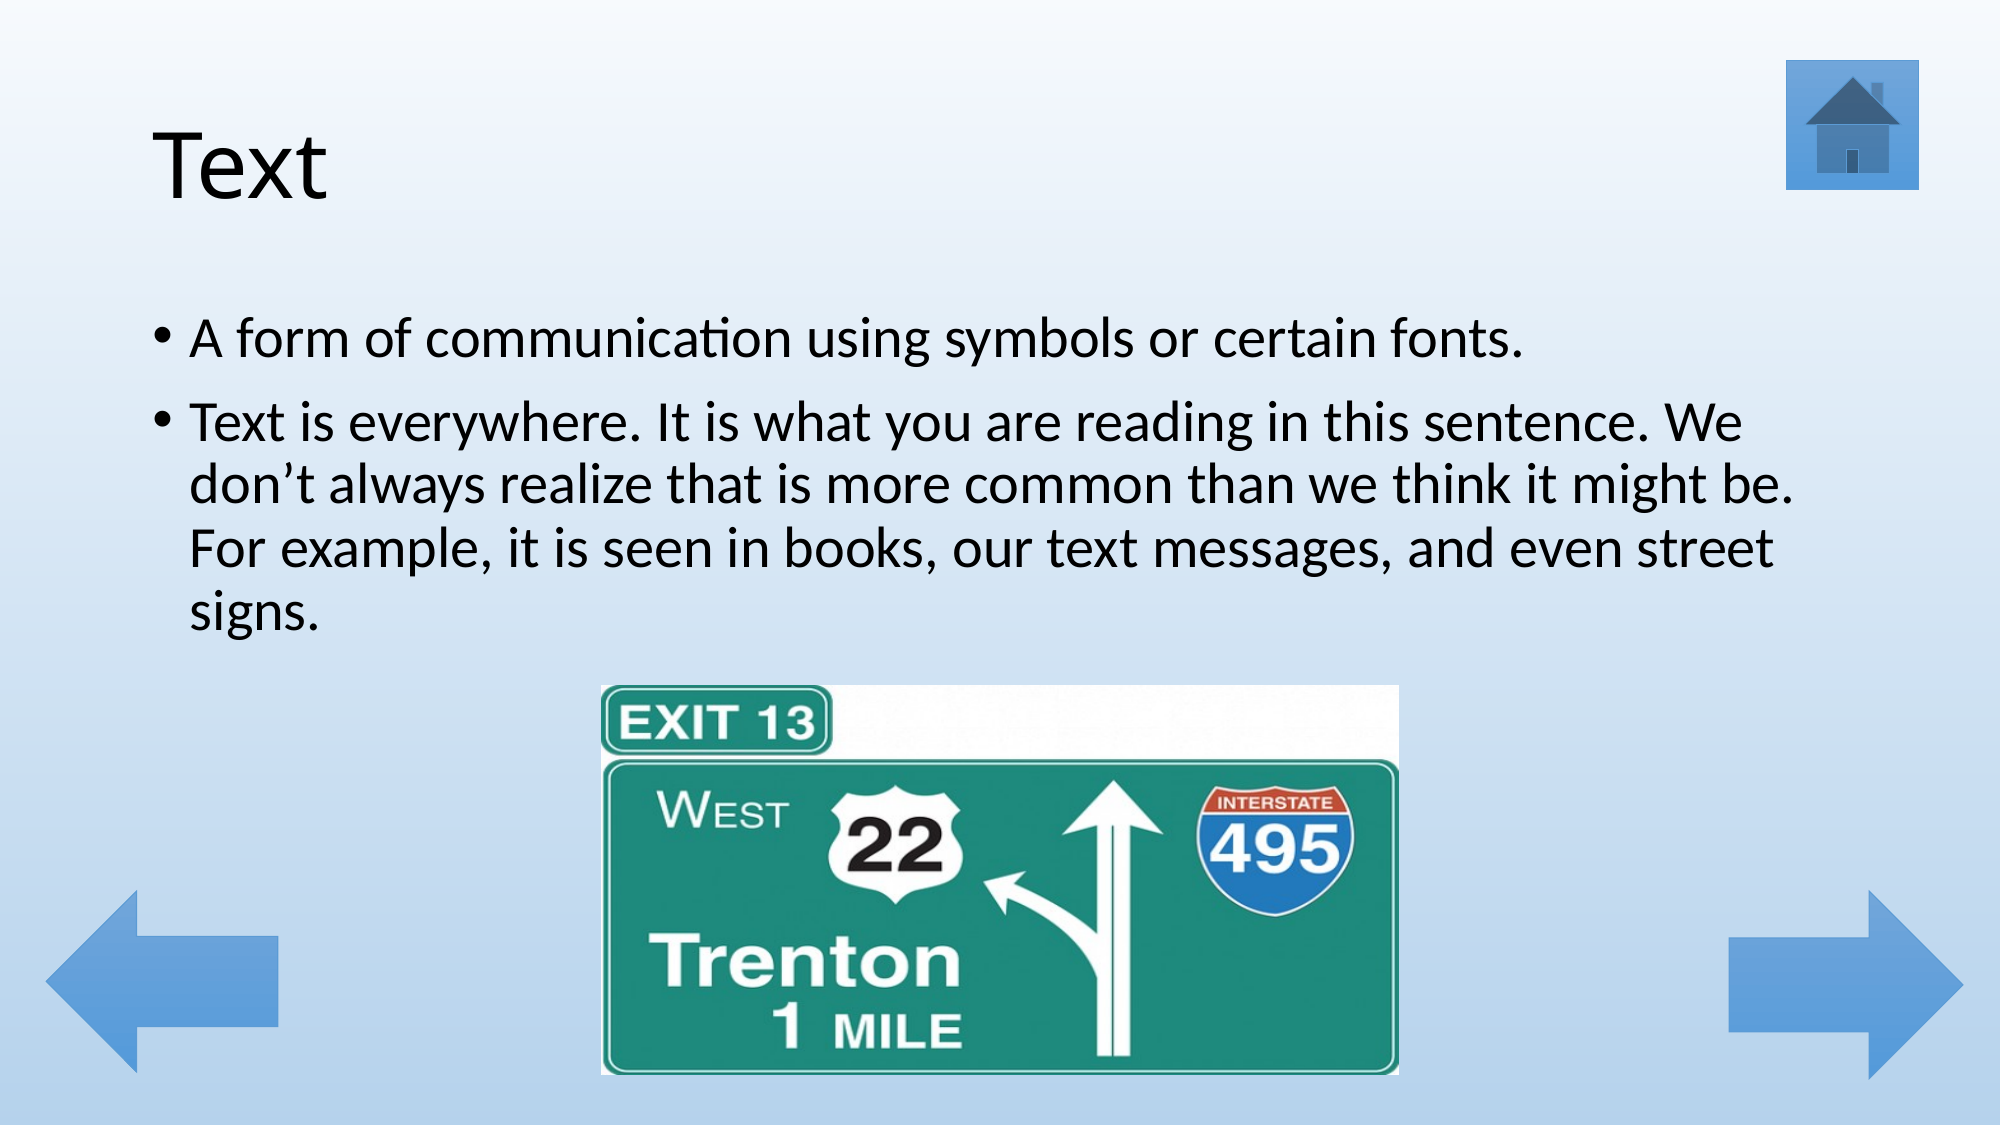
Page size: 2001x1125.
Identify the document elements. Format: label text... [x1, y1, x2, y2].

text_box [1786, 60, 1919, 190]
text_box [45, 889, 279, 1074]
list A form of communication using symbols or certain fonts. Text is everywhere. It is what you are reading in this sentence. We don’t always realize that is more common than we think it might be. For example, it is seen in books, our text messages, and even street signs. [137, 299, 1863, 1014]
text_box [1728, 889, 1964, 1080]
title Text [137, 59, 1863, 278]
picture [601, 685, 1399, 1075]
